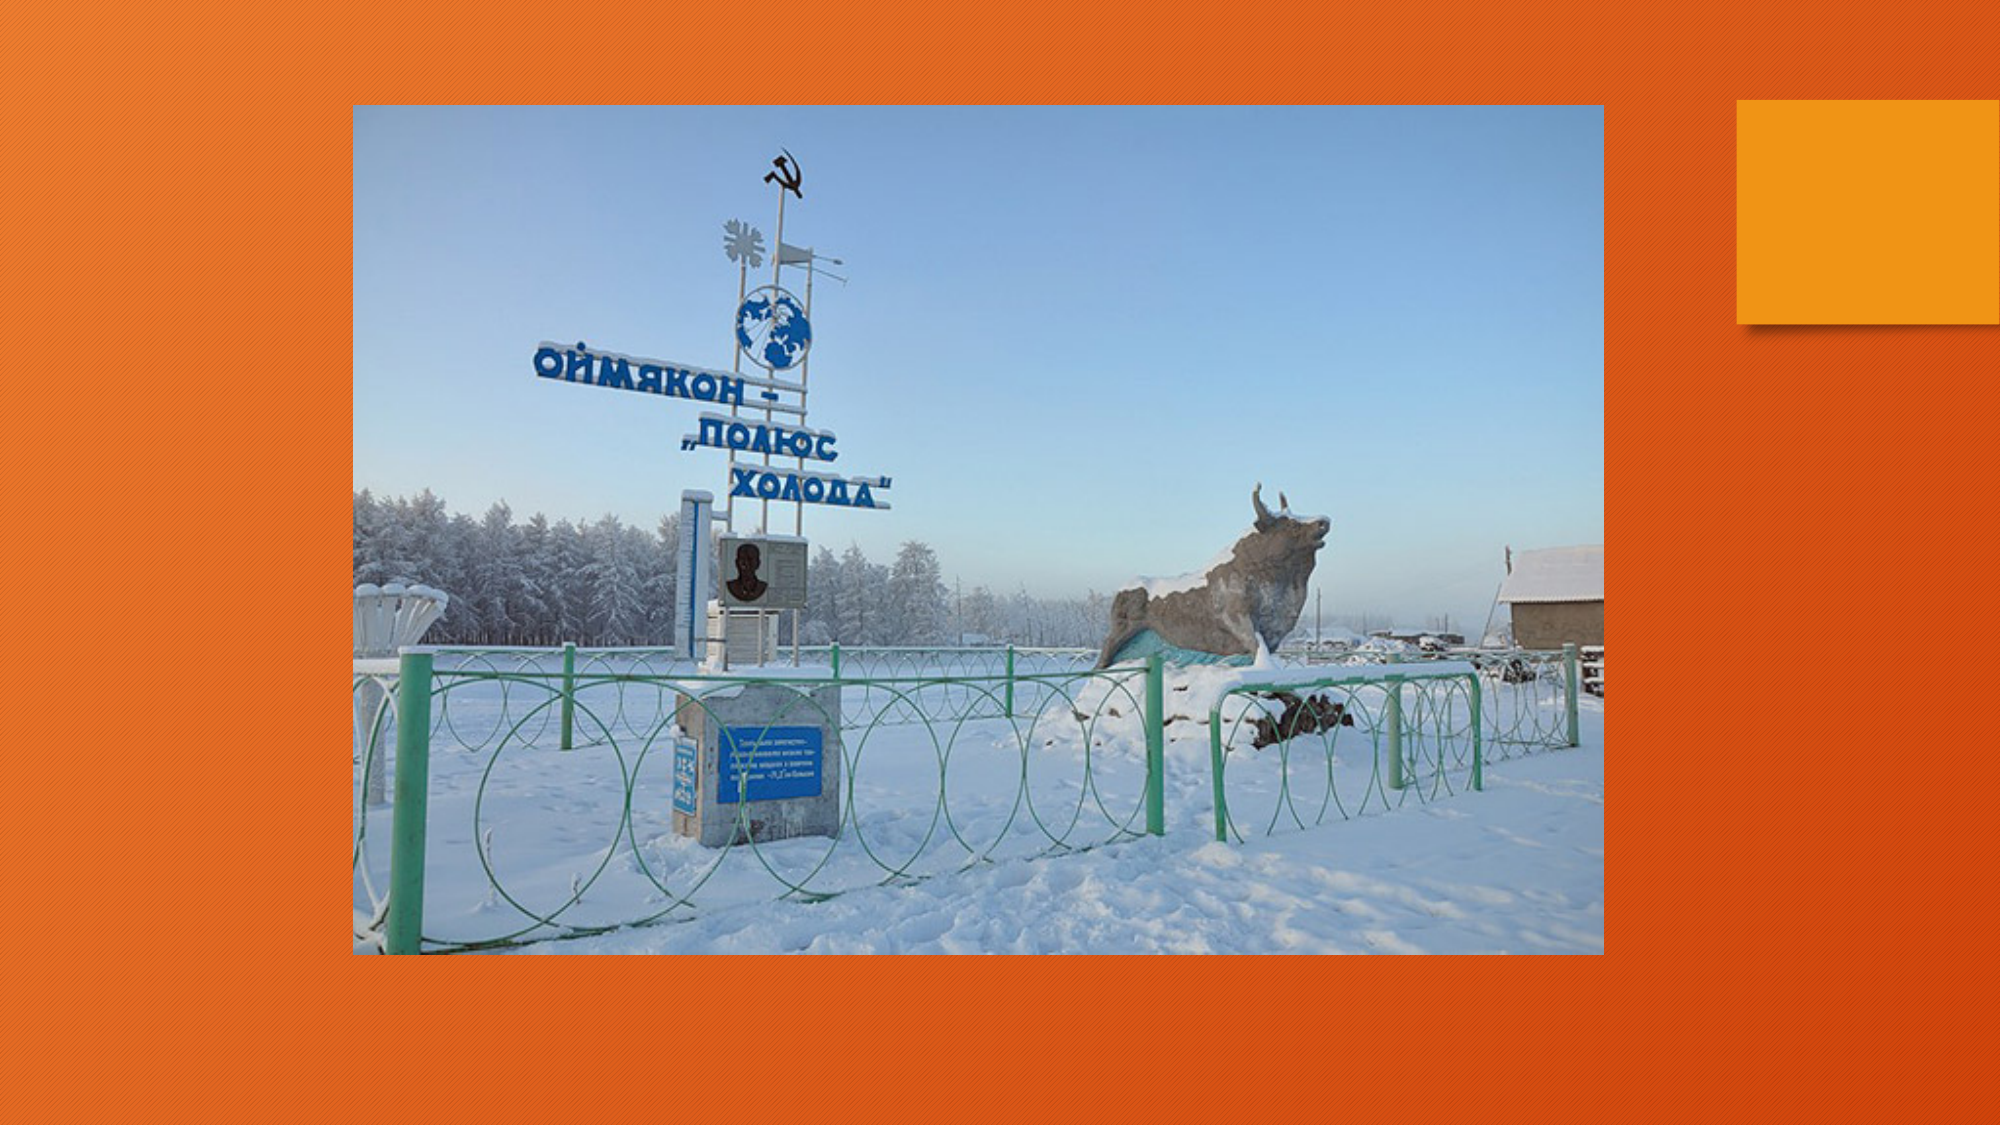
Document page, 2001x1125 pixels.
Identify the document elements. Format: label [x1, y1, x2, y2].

picture [353, 105, 1604, 956]
picture [1736, 325, 2000, 347]
